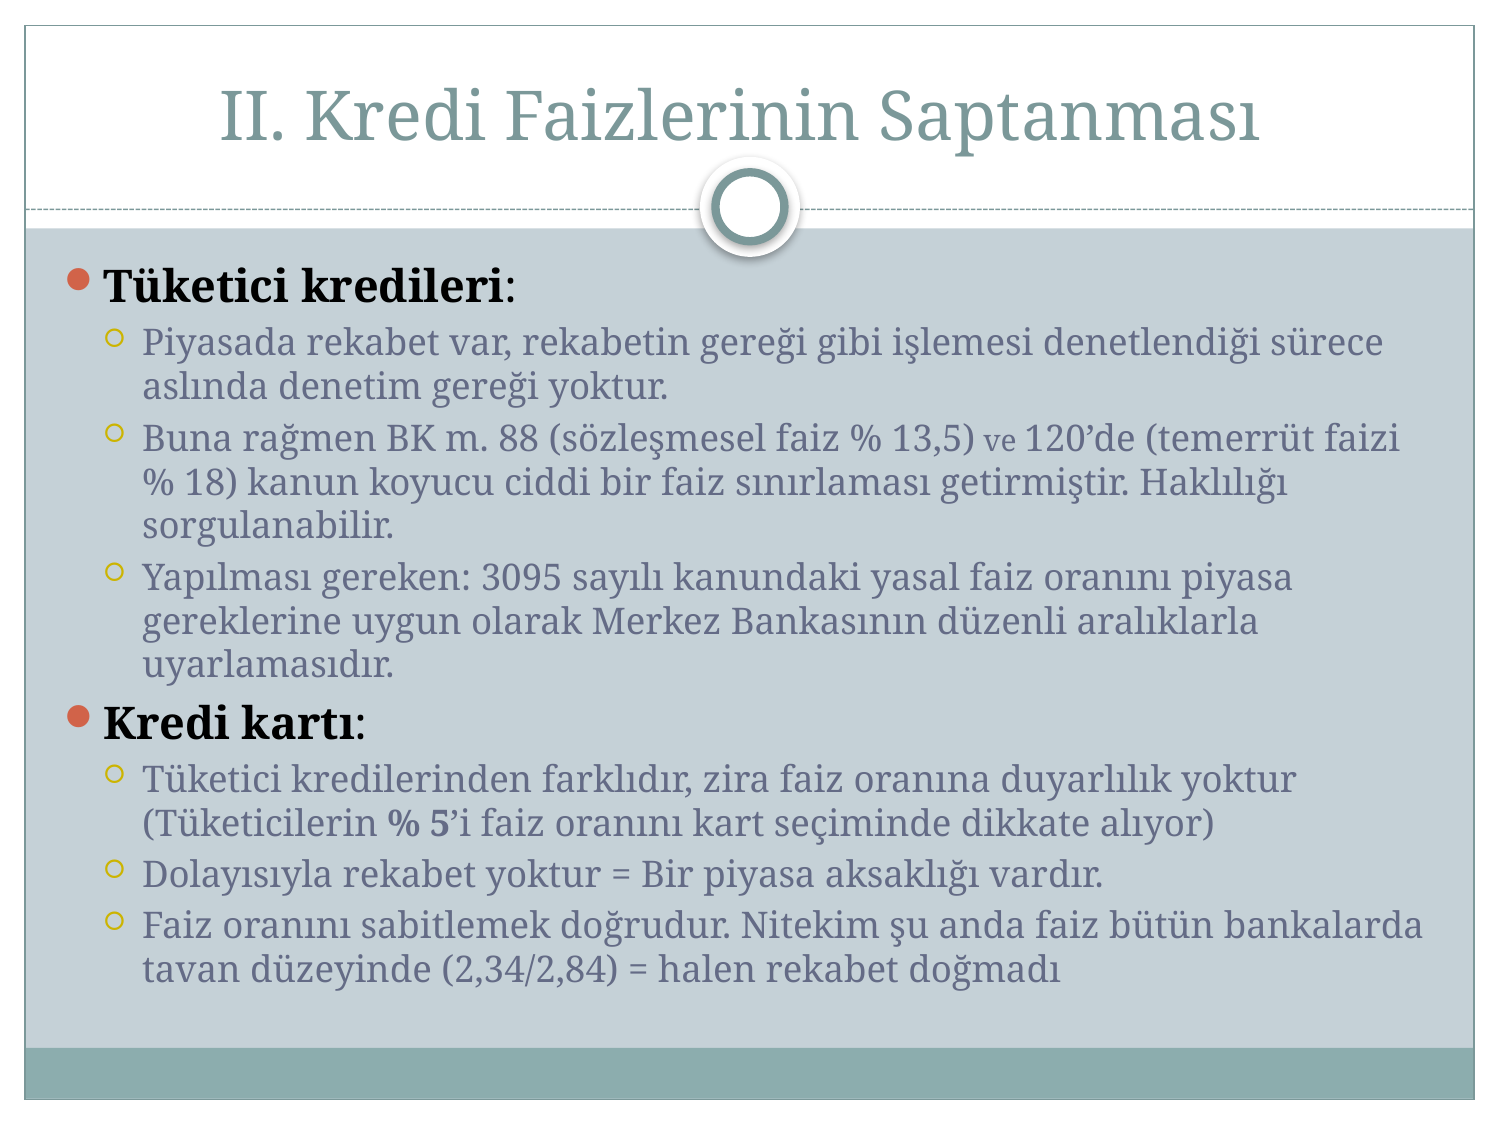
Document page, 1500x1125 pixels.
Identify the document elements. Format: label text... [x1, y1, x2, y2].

list Tüketici kredileri: Piyasada rekabet var, rekabetin gereği gibi işlemesi denetlendiği sürece aslında denetim gereği yoktur. Buna rağmen BK m. 88 (sözleşmesel faiz % 13,5) ve 120’de (temerrüt faizi % 18) kanun koyucu ciddi bir faiz sınırlaması getirmiştir. Haklılığı sorgulanabilir. Yapılması gereken: 3095 sayılı kanundaki yasal faiz oranını piyasa gereklerine uygun olarak Merkez Bankasının düzenli aralıklarla uyarlamasıdır. Kredi kartı: Tüketici kredilerinden farklıdır, zira faiz oranına duyarlılık yoktur (Tüketicilerin % 5’i faiz oranını kart seçiminde dikkate alıyor) Dolayısıyla rekabet yoktur = Bir piyasa aksaklığı vardır. Faiz oranını sabitlemek doğrudur. Nitekim şu anda faiz bütün bankalarda tavan düzeyinde (2,34/2,84) = halen rekabet doğmadı [49, 250, 1445, 1001]
title II. Kredi Faizlerinin Saptanması [49, 37, 1450, 162]
